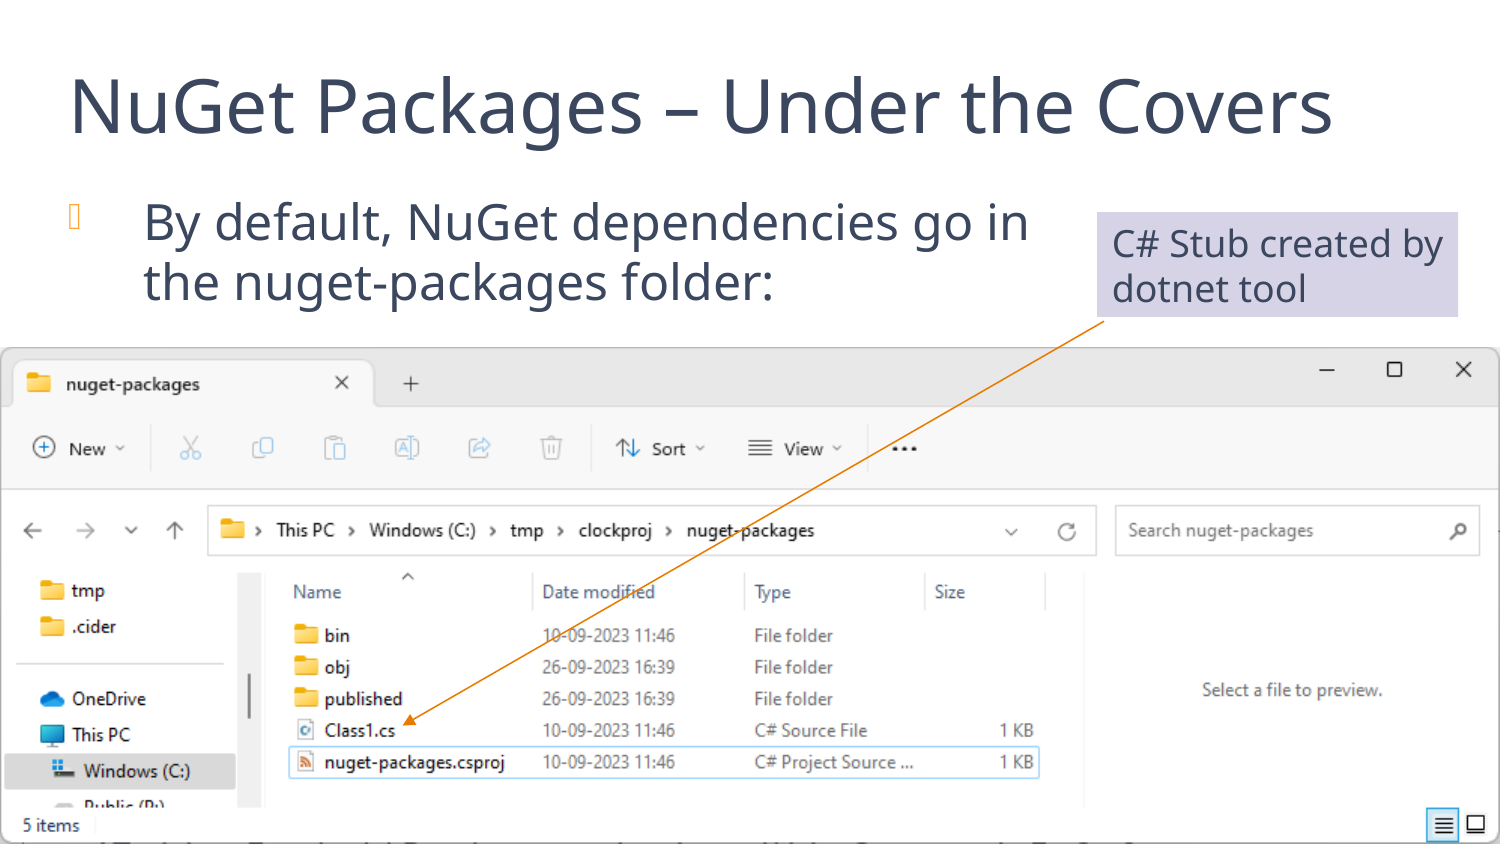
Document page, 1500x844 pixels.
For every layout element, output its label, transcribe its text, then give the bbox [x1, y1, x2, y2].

text_box C# Stub created by dotnet tool [1097, 212, 1459, 317]
list By default, NuGet dependencies go in the nuget-packages folder: [53, 182, 1053, 346]
title NuGet Packages – Under the Covers [53, 43, 1353, 157]
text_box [402, 320, 1105, 726]
picture [0, 347, 1500, 844]
